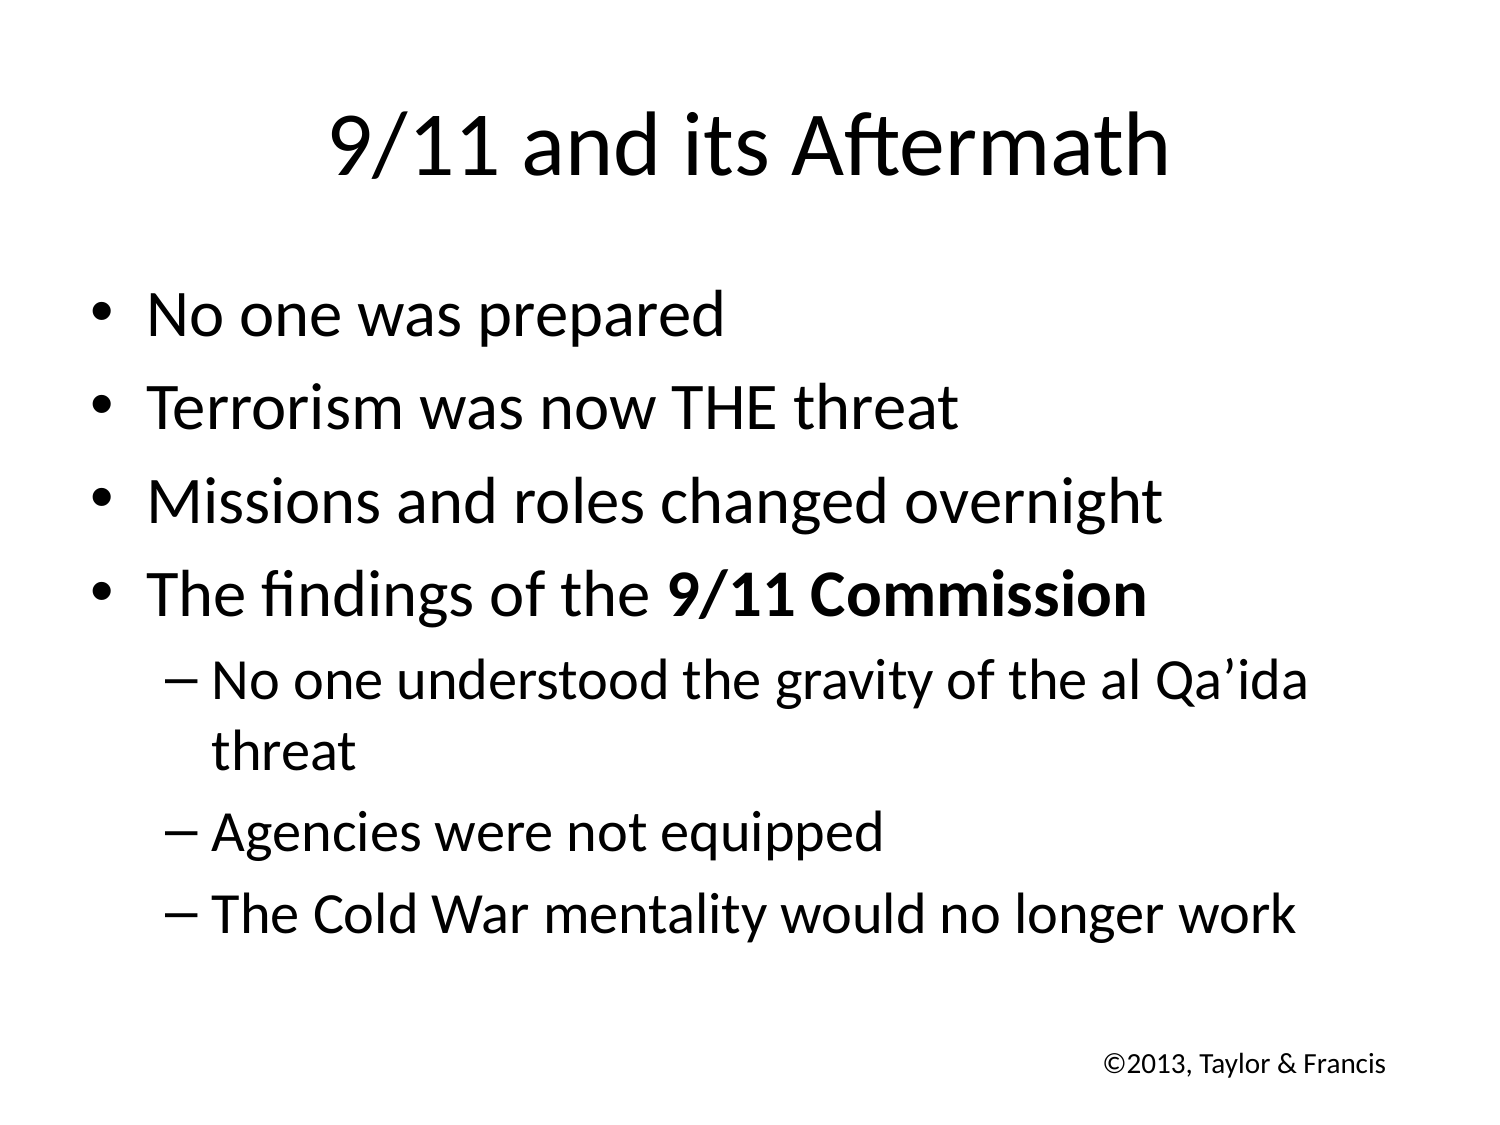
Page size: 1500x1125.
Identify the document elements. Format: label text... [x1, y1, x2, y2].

list No one was prepared Terrorism was now THE threat Missions and roles changed overnight The findings of the 9/11 Commission No one understood the gravity of the al Qa’ida threat Agencies were not equipped The Cold War mentality would no longer work [75, 262, 1425, 1005]
text_box ©2013, Taylor & Francis [1087, 1037, 1463, 1082]
title 9/11 and its Aftermath [75, 45, 1425, 233]
